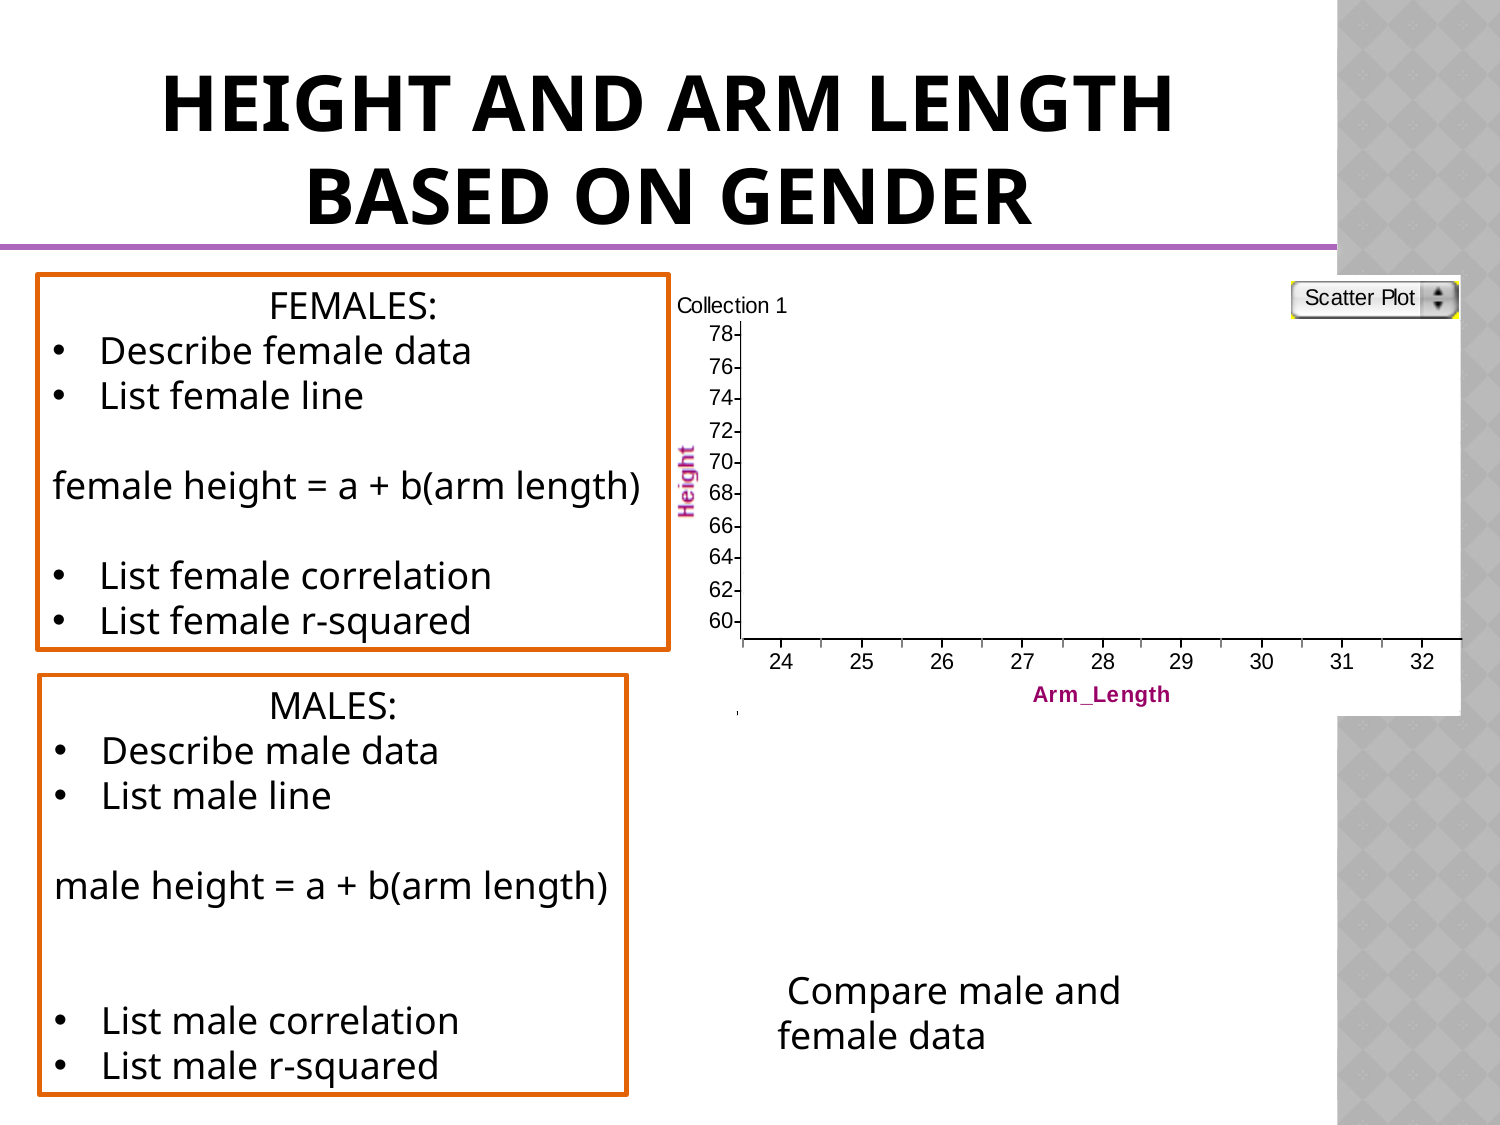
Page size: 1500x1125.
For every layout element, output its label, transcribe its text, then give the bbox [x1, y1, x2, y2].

text_box Compare male and female data [762, 959, 1150, 1065]
text_box MALES: Describe male data List male line male height = a + b(arm length) List male correlation List male r-squared [39, 674, 627, 1095]
title Height and arm length based on gender [75, 52, 1263, 240]
picture [668, 274, 1463, 716]
text_box FEMALES: Describe female data List female line female height = a + b(arm length) List female correlation List female r-squared [37, 274, 665, 650]
